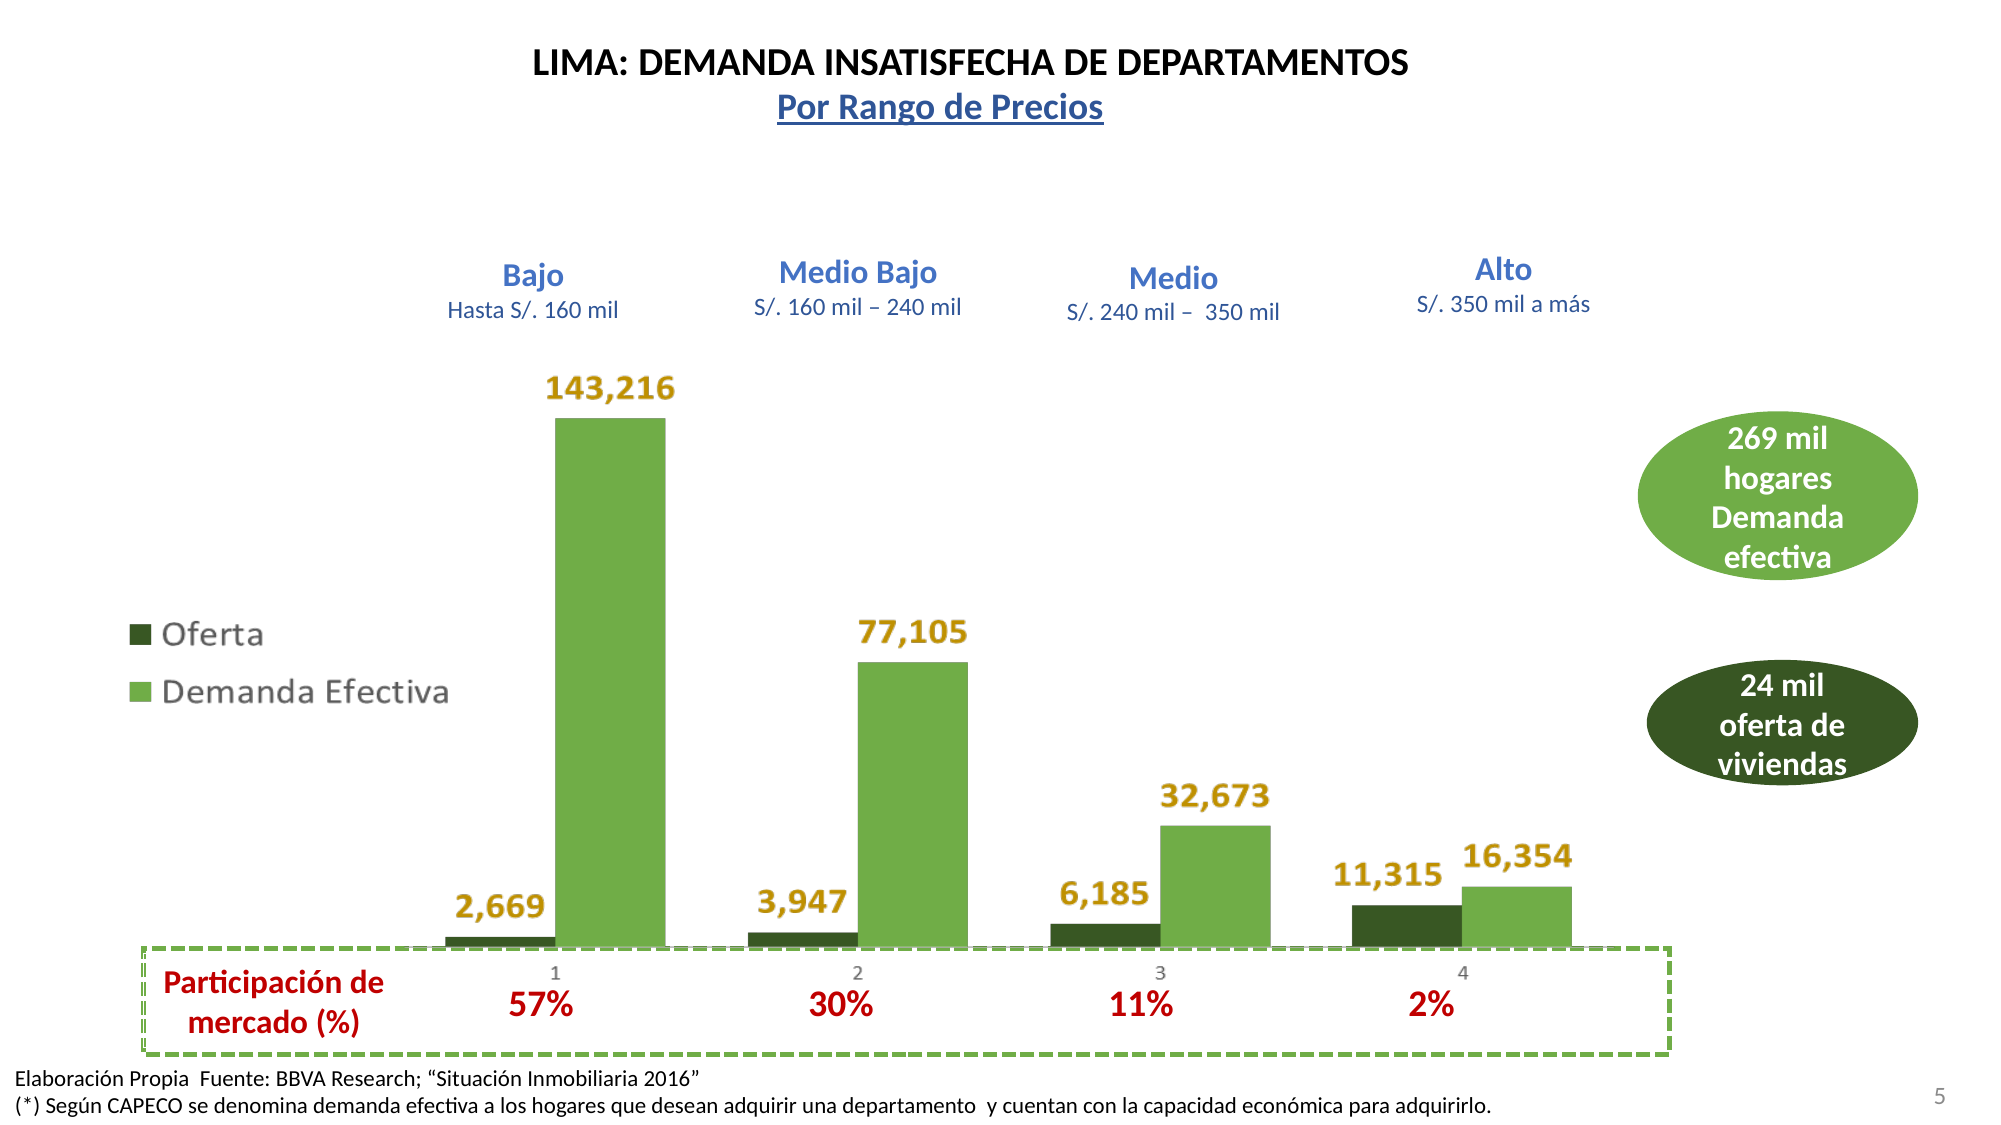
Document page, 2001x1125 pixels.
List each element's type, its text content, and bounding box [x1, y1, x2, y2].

text_box Participación de mercado (%) [143, 998, 405, 1048]
text_box Bajo Hasta S/. 160 mil [423, 246, 644, 329]
text_box Por Rango de Precios [762, 74, 1333, 135]
text_box Elaboración Propia Fuente: BBVA Research; “Situación Inmobiliaria 2016” (*) Según CAPECO se denomina demanda efectiva a los hogares que desean adquirir una departamento y cuentan con la capacidad económica para adquirirlo. [0, 1055, 1778, 1125]
text_box Medio Bajo S/. 160 mil – 240 mil [736, 242, 980, 328]
text_box 57% 30% 11% 2% [143, 947, 1670, 1055]
slide_number 5 [1494, 1065, 1962, 1125]
text_box LIMA: DEMANDA INSATISFECHA DE DEPARTAMENTOS [274, 28, 1669, 91]
picture [98, 329, 1624, 998]
text_box Alto S/. 350 mil a más [1384, 239, 1624, 325]
text_box 269 mil hogares Demanda efectiva [1637, 410, 1919, 581]
text_box 24 mil oferta de viviendas [1646, 659, 1919, 786]
text_box Medio S/. 240 mil – 350 mil [1047, 248, 1300, 329]
